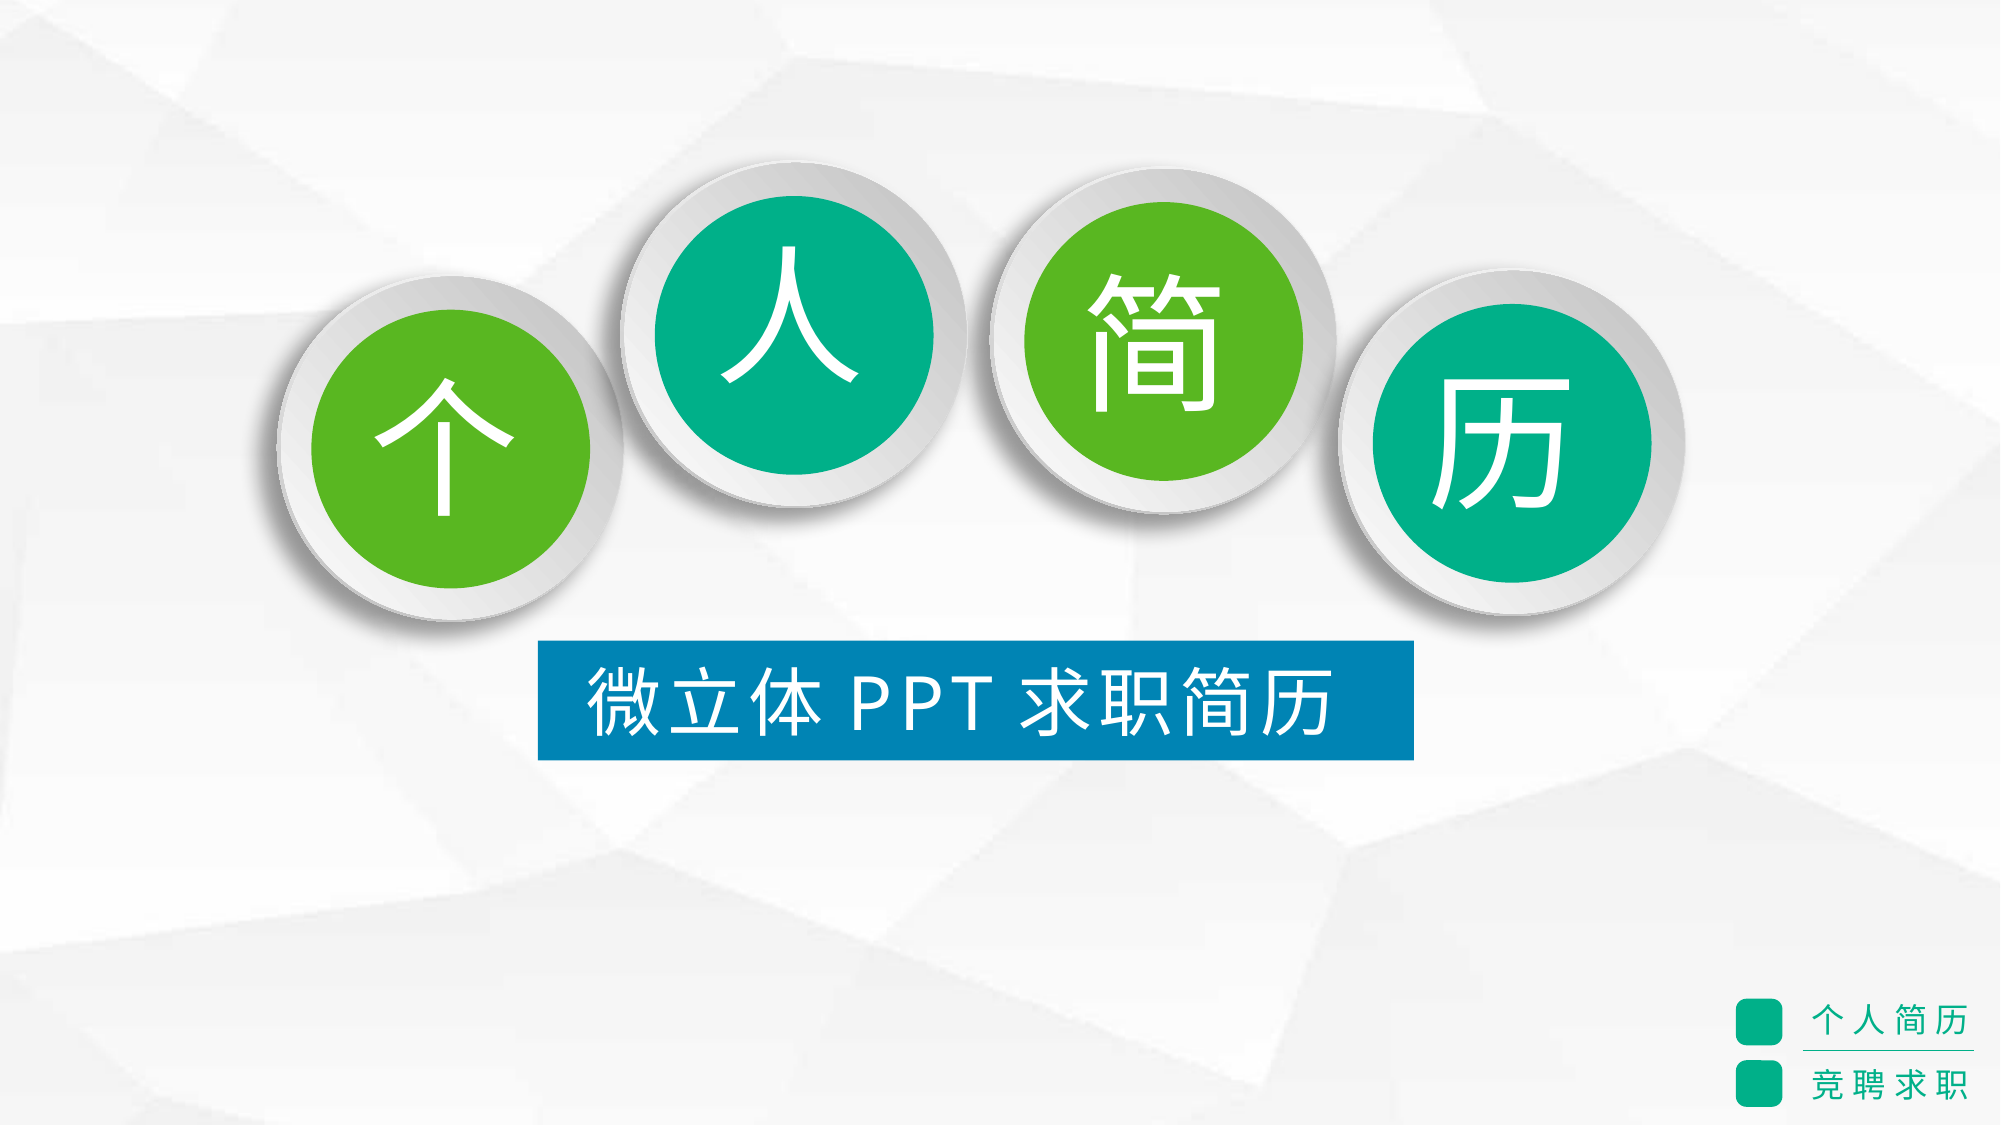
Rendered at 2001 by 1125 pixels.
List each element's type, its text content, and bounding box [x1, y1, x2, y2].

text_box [1735, 991, 1990, 1113]
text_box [276, 273, 624, 622]
picture [0, 0, 2001, 1125]
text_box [989, 166, 1337, 515]
text_box 微立体PPT求职简历 [571, 647, 1351, 753]
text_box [1338, 268, 1686, 617]
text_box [620, 160, 968, 509]
text_box [537, 640, 1415, 761]
